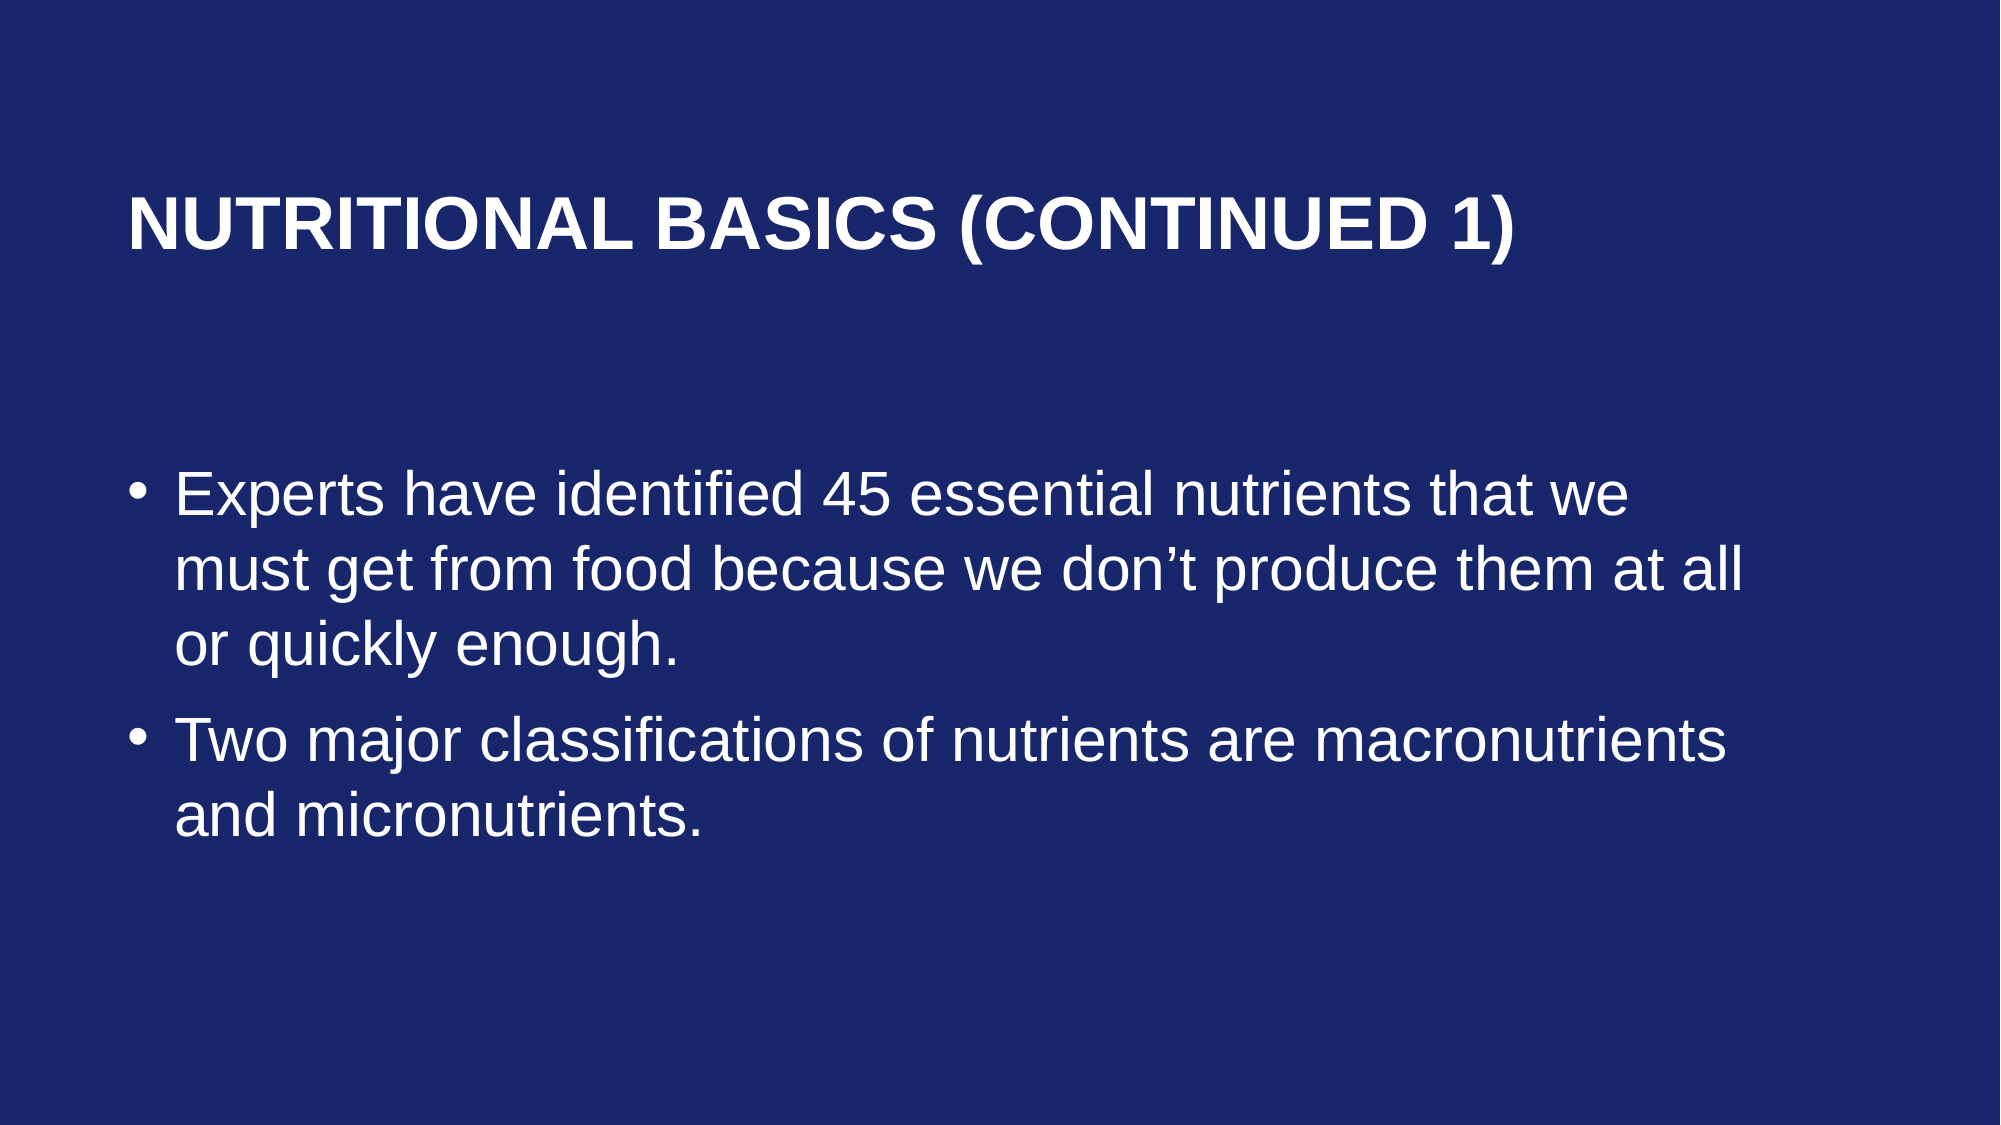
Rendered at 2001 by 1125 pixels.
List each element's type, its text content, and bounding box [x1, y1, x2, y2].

list Experts have identified 45 essential nutrients that we must get from food because we don’t produce them at all or quickly enough. Two major classifications of nutrients are macronutrients and micronutrients. [112, 351, 1775, 950]
title Nutritional Basics (continued 1) [112, 99, 1775, 339]
